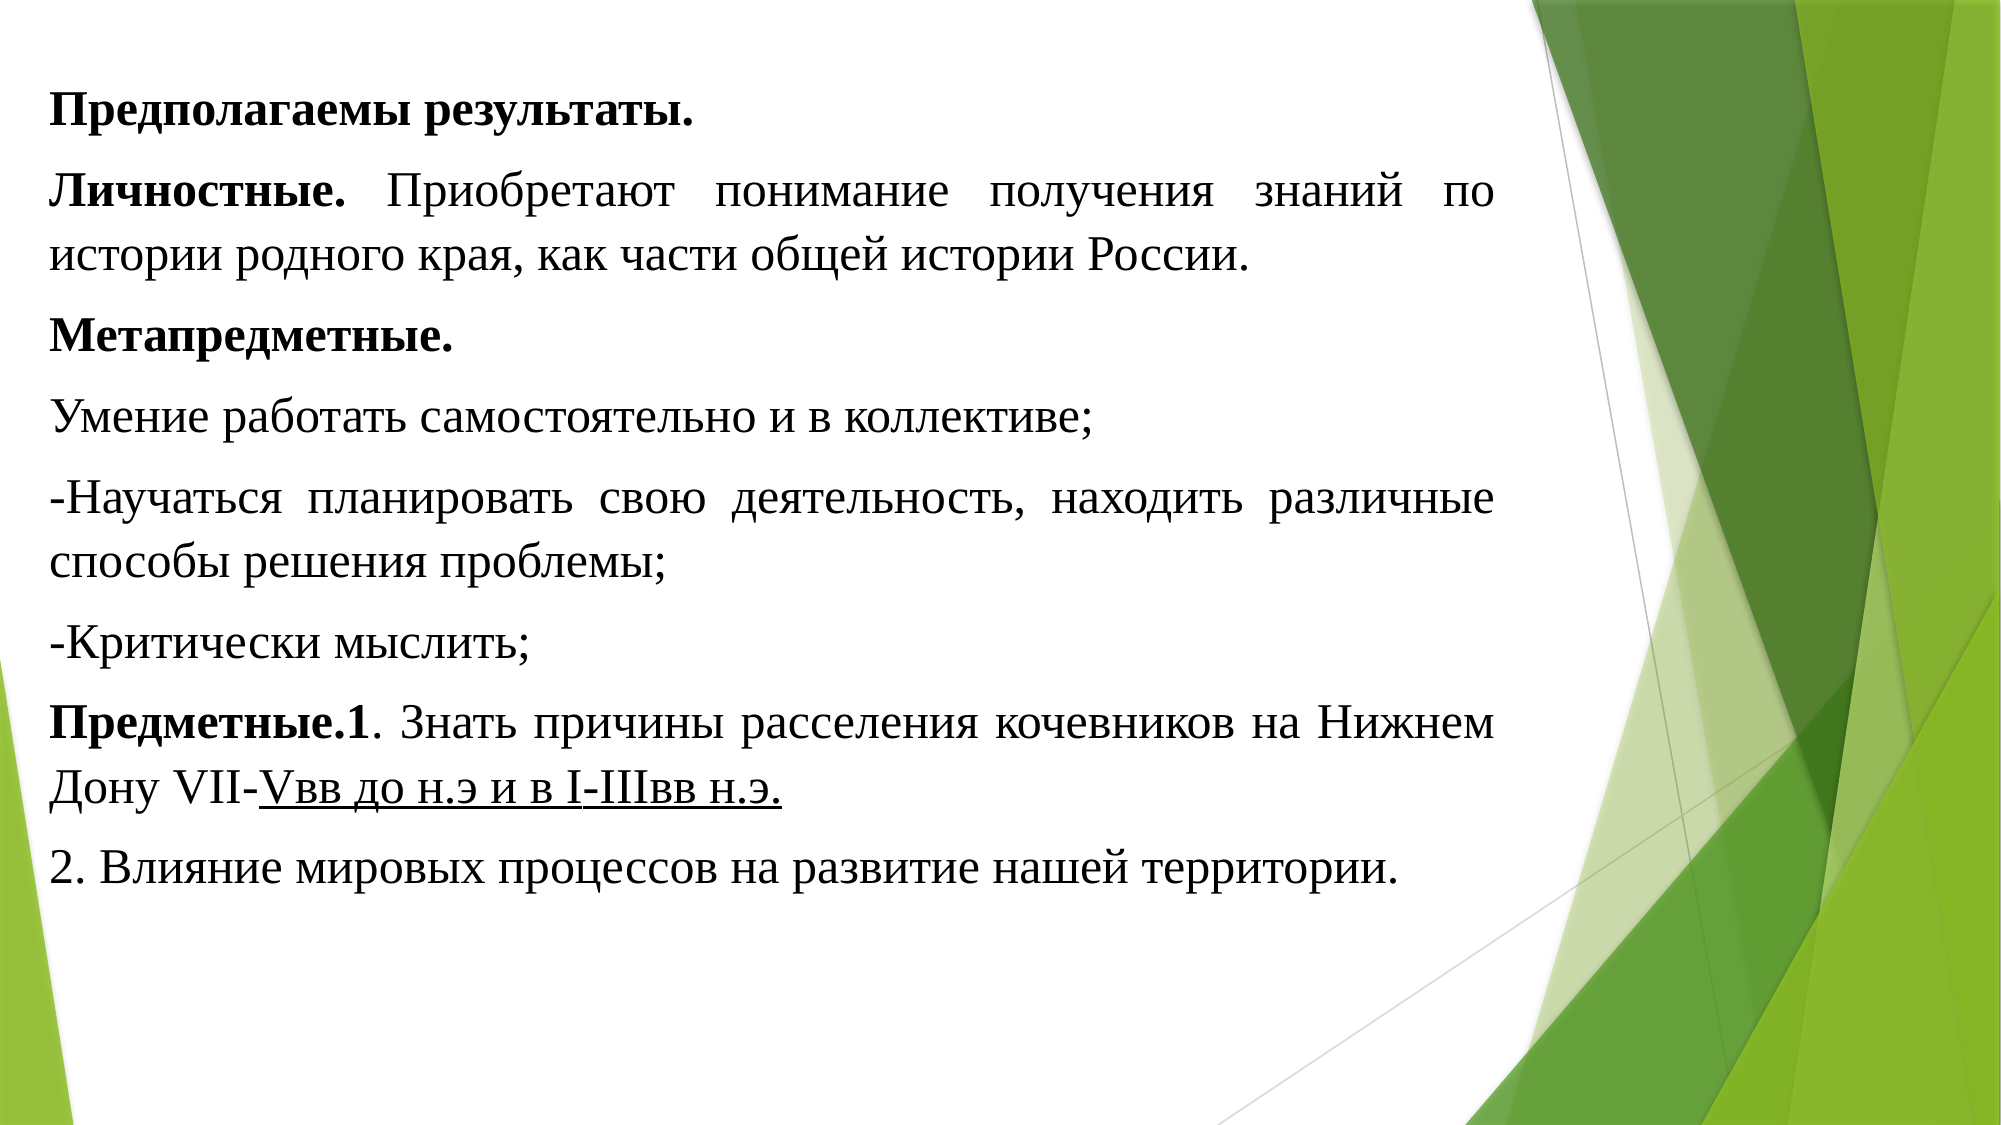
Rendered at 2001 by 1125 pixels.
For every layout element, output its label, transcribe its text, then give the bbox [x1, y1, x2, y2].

text_box Предполагаемы результаты. Личностные. Приобретают понимание получения знаний по истории родного края, как части общей истории России. Метапредметные. Умение работать самостоятельно и в коллективе; -Научаться планировать свою деятельность, находить различные способы решения проблемы; -Критически мыслить; Предметные.1. Знать причины расселения кочевников на Нижнем Дону VII-Vвв до н.э и в I-IIIвв н.э. 2. Влияние мировых процессов на развитие нашей территории. [34, 63, 1511, 902]
